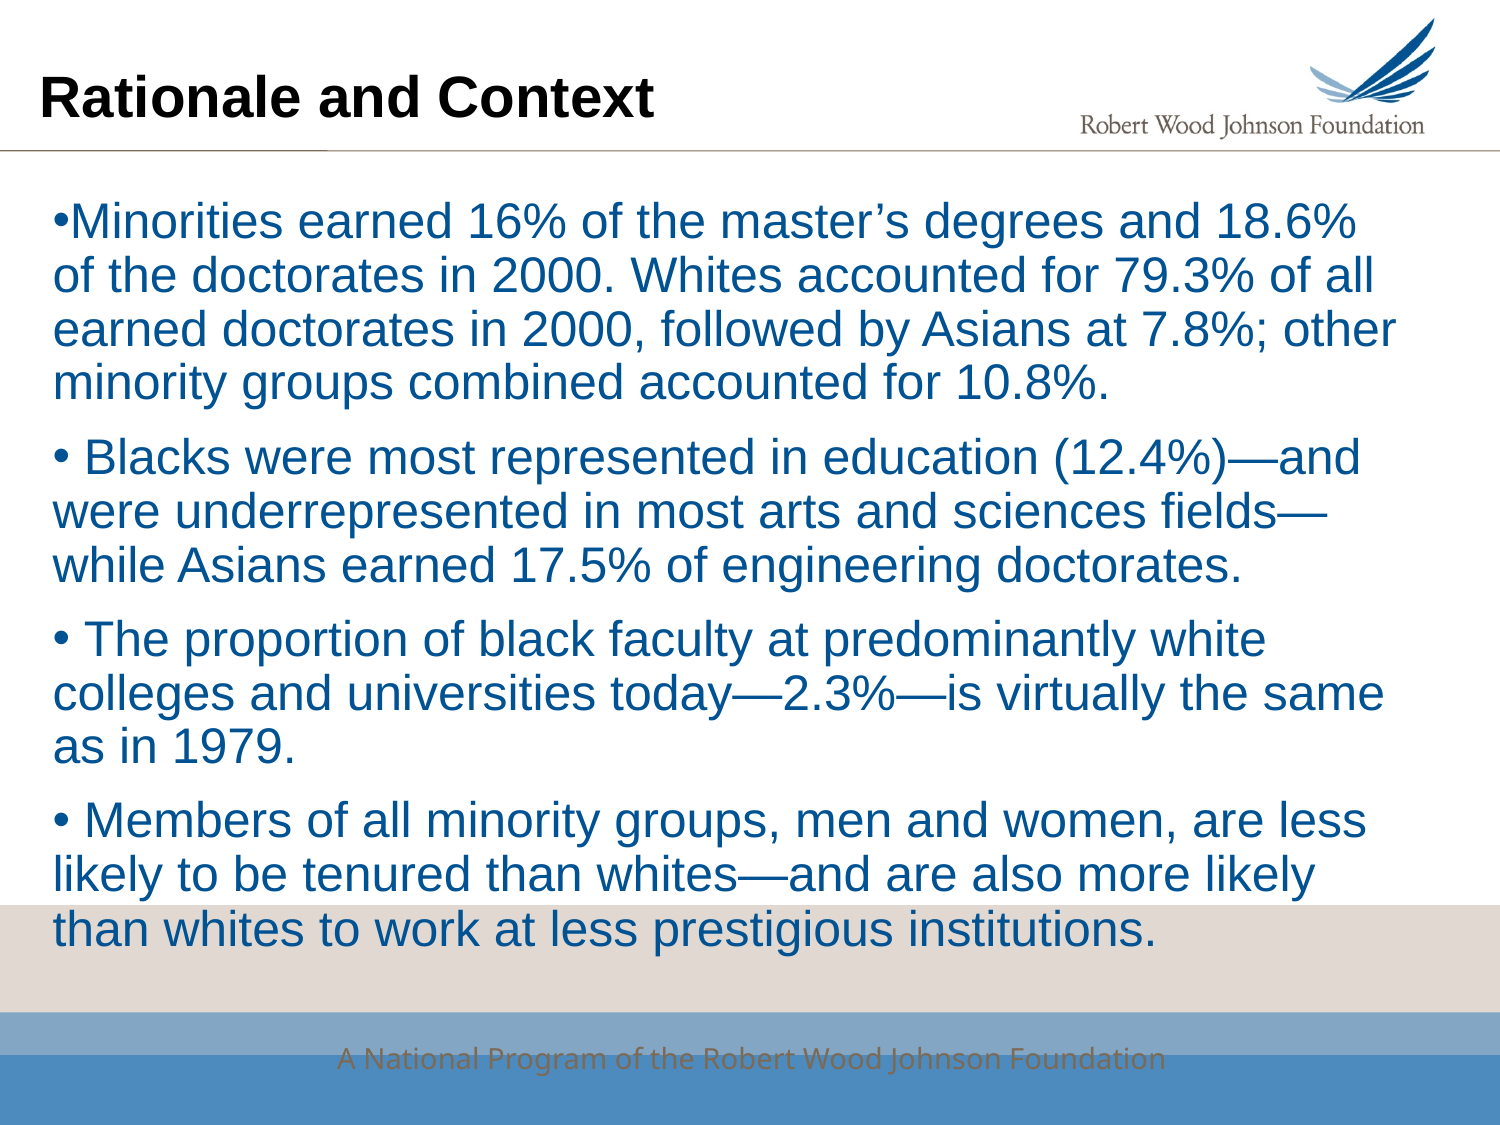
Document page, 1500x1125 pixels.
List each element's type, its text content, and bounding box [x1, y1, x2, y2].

title Rationale and Context [24, 24, 992, 137]
list Minorities earned 16% of the master’s degrees and 18.6% of the doctorates in 2000. Whites accounted for 79.3% of all earned doctorates in 2000, followed by Asians at 7.8%; other minority groups combined accounted for 10.8%. Blacks were most represented in education (12.4%)—and were underrepresented in most arts and sciences fields—while Asians earned 17.5% of engineering doctorates. The proportion of black faculty at predominantly white colleges and universities today—2.3%—is virtually the same as in 1979. Members of all minority groups, men and women, are less likely to be tenured than whites—and are also more likely than whites to work at less prestigious institutions. [37, 187, 1426, 1088]
picture [1076, 15, 1438, 142]
